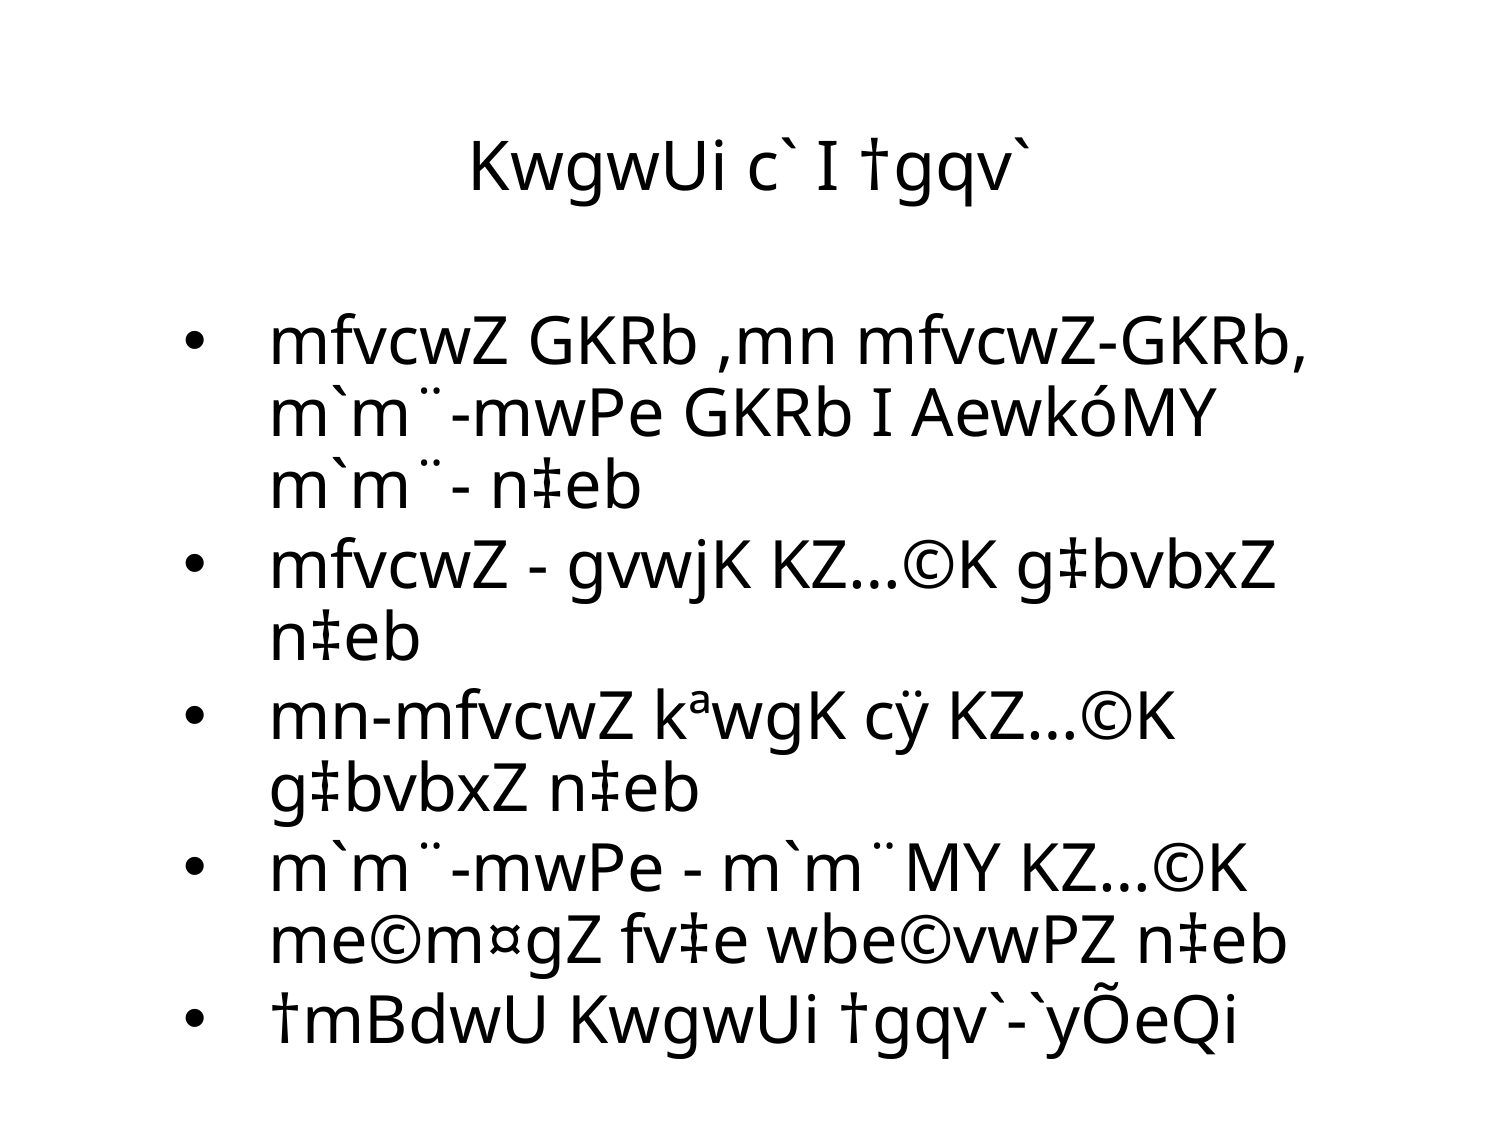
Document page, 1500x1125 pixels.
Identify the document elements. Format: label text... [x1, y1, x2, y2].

list mfvcwZ GKRb ,mn mfvcwZ-GKRb, m`m¨-mwPe GKRb I AewkóMY m`m¨- n‡eb mfvcwZ - gvwjK KZ…©K g‡bvbxZ n‡eb mn-mfvcwZ kªwgK cÿ KZ…©K g‡bvbxZ n‡eb m`m¨-mwPe - m`m¨MY KZ…©K me©m¤gZ fv‡e wbe©vwPZ n‡eb †mBdwU KwgwUi †gqv`-`yÕeQi [103, 299, 1397, 1014]
title KwgwUi c` I †gqv` [103, 59, 1397, 278]
